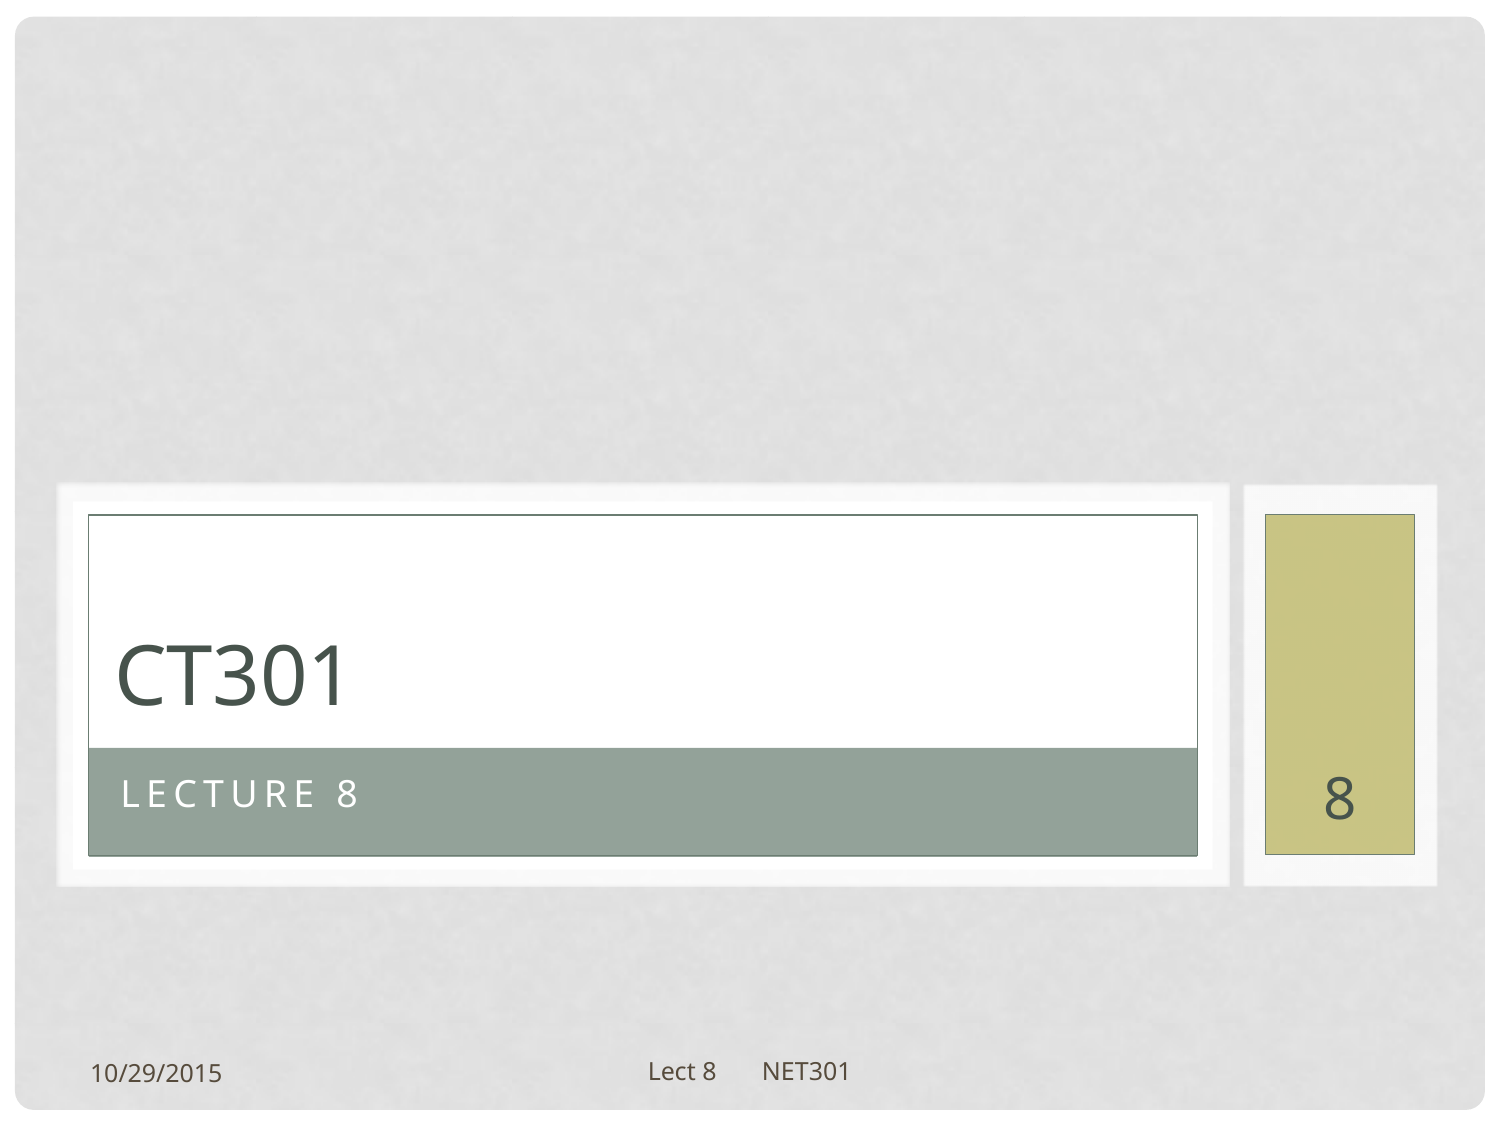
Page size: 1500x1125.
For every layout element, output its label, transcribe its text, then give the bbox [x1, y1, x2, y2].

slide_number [75, 1042, 425, 1103]
subtitle LECTURE 8 [105, 762, 1181, 838]
footer Lect 8 NET301 [512, 1042, 988, 1103]
slide_number 8 [1277, 758, 1403, 834]
title CT301 [99, 529, 1187, 730]
